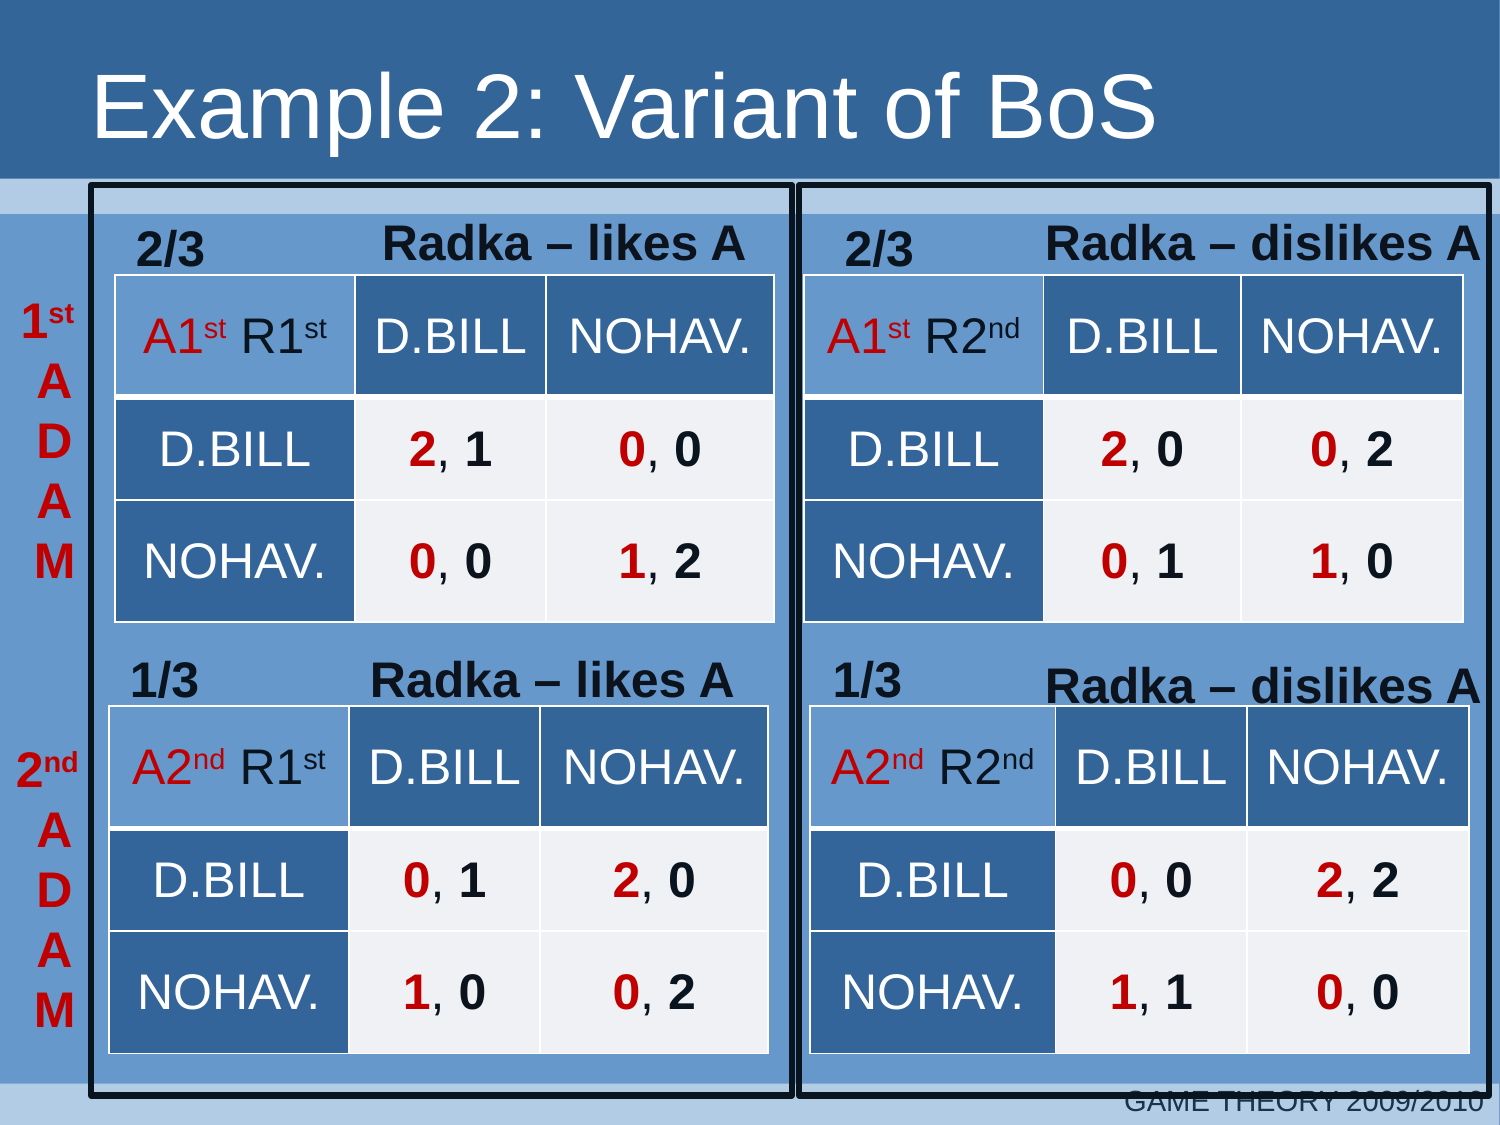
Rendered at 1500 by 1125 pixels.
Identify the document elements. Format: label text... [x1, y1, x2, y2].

text_box Radka – dislikes A [1491, 203, 1500, 278]
text_box GAME THEORY 2009/2010 [1109, 1075, 1500, 1125]
text_box [797, 183, 1491, 1098]
text_box [89, 183, 794, 1098]
text_box 1st A D A M [0, 280, 89, 596]
text_box 2nd A D A M [0, 730, 89, 1045]
title Example 2: Variant of BoS [74, 42, 1436, 162]
text_box Radka – dislikes A [1491, 646, 1500, 722]
